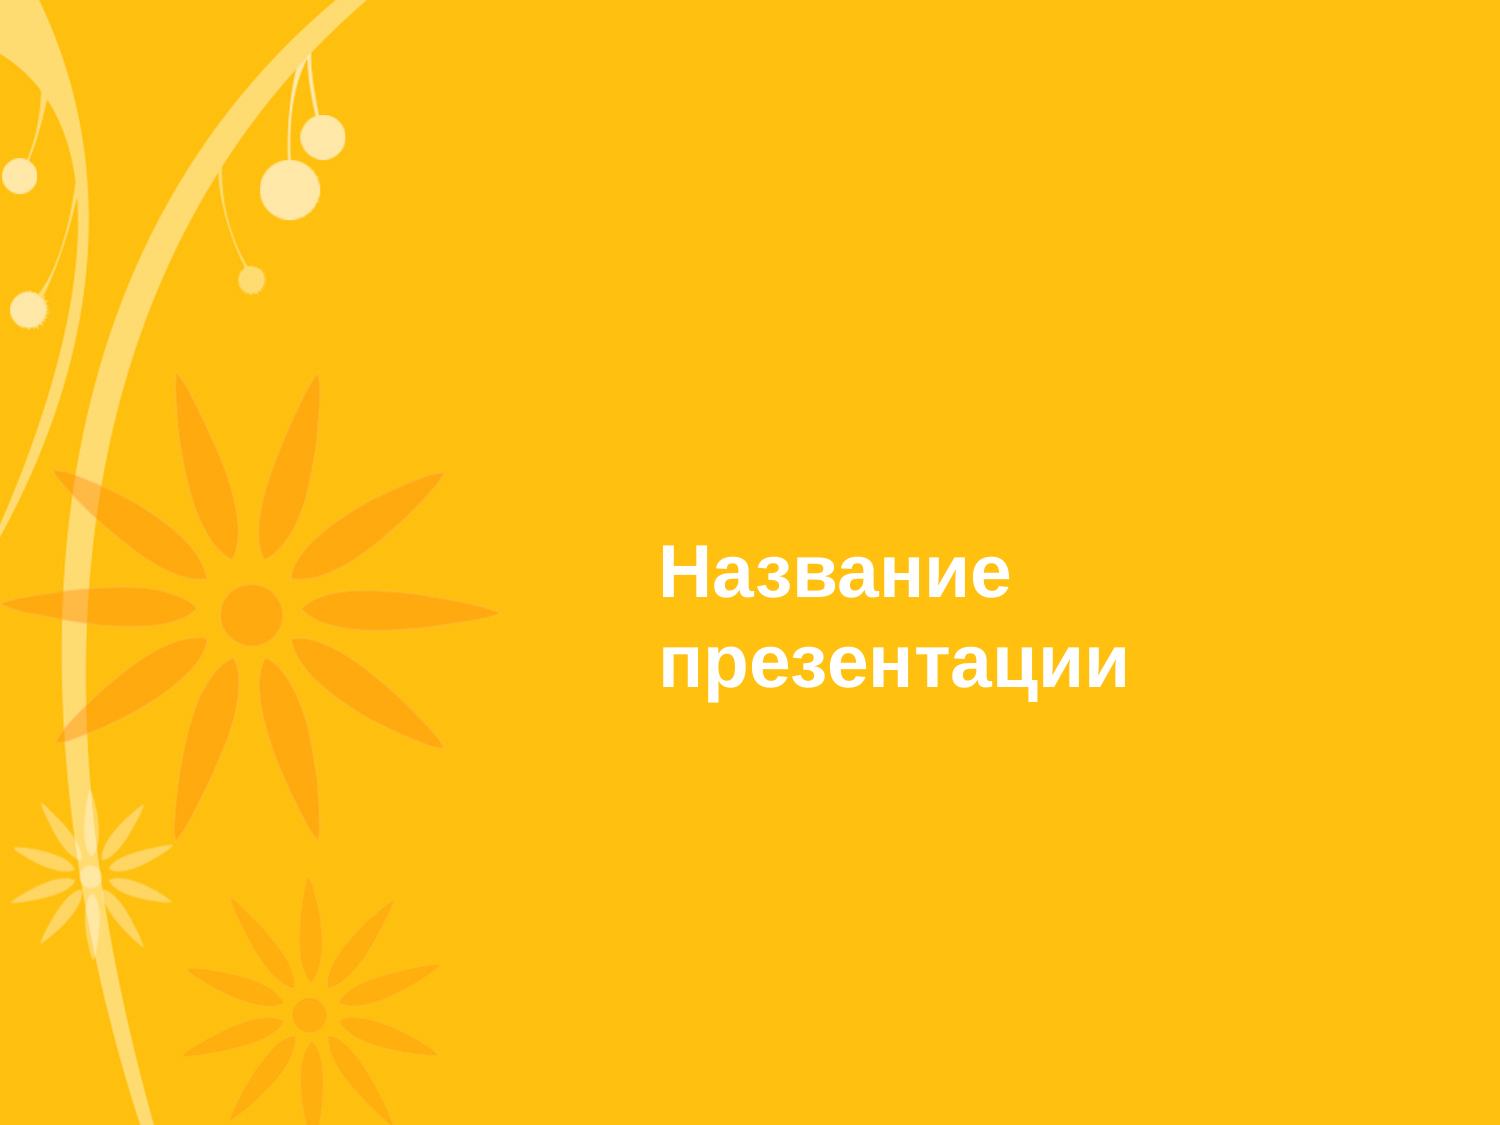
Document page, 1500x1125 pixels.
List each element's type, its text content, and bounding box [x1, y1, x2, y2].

picture [0, 0, 1500, 1125]
text_box Название презентации [643, 515, 1500, 710]
